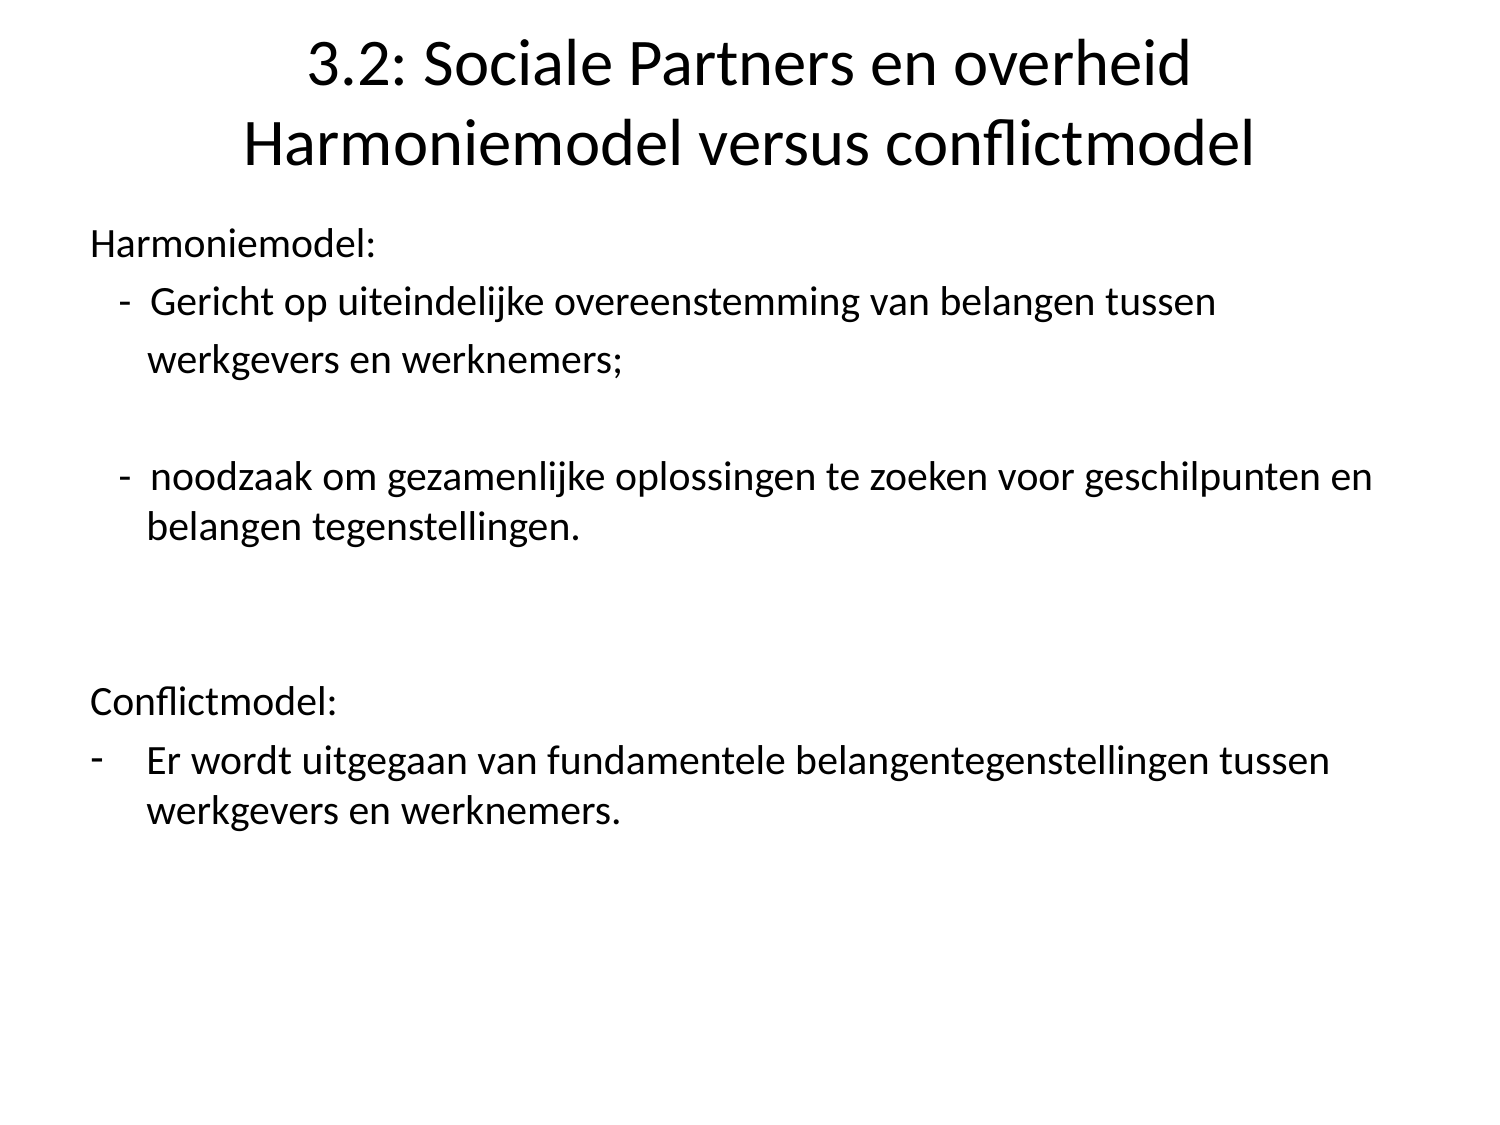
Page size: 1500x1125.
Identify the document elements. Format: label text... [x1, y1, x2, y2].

title 3.2: Sociale Partners en overheid Harmoniemodel versus conflictmodel [75, 45, 1425, 208]
list Harmoniemodel: - Gericht op uiteindelijke overeenstemming van belangen tussen werkgevers en werknemers; - noodzaak om gezamenlijke oplossingen te zoeken voor geschilpunten en belangen tegenstellingen. Conflictmodel: Er wordt uitgegaan van fundamentele belangentegenstellingen tussen werkgevers en werknemers. [75, 208, 1425, 1005]
